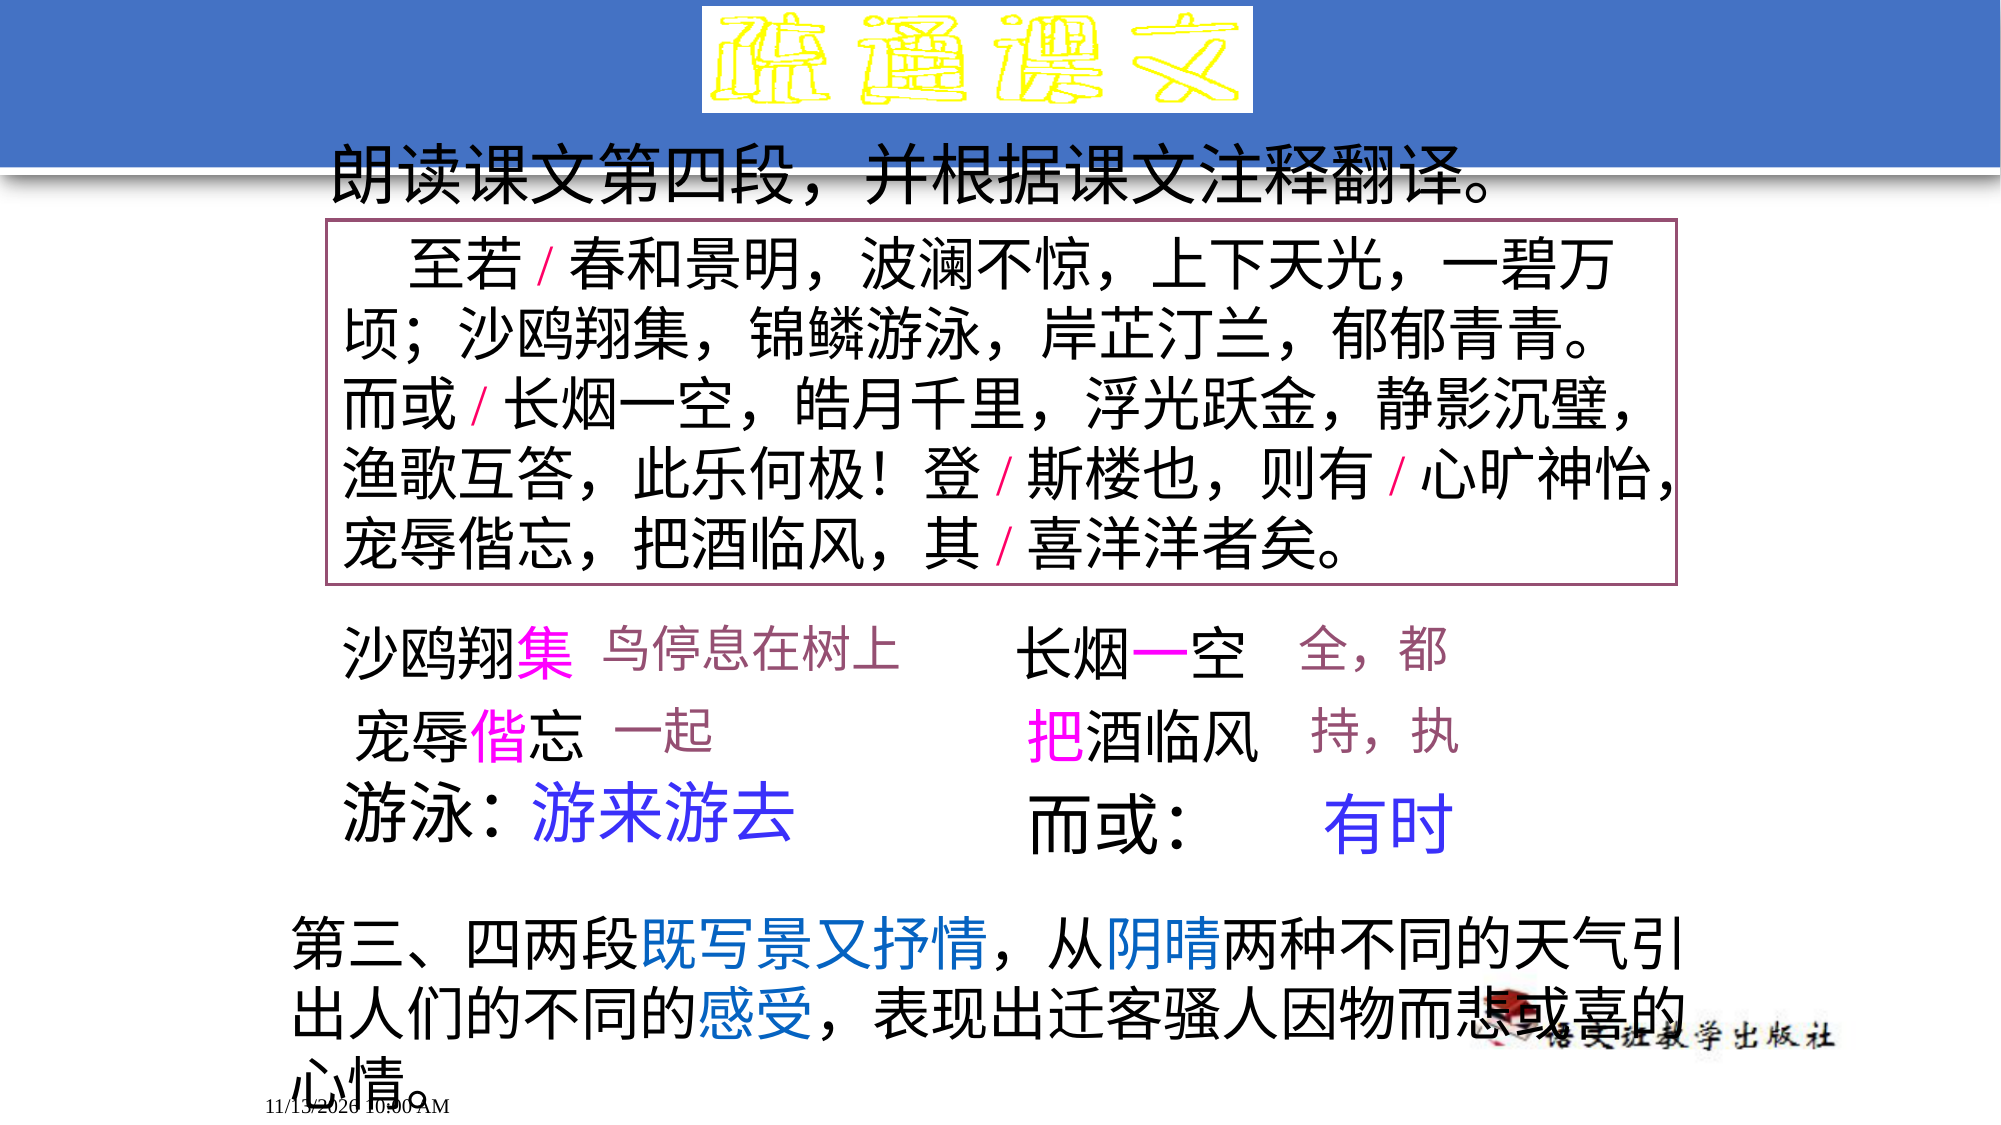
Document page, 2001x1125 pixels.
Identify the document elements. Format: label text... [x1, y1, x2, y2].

text_box 游来游去 [515, 763, 835, 859]
picture [0, 0, 2001, 1125]
text_box 而或： [1011, 775, 1201, 870]
text_box [249, 1084, 663, 1125]
text_box 长烟一空 [999, 609, 1425, 695]
text_box 沙鸥翔集 [326, 609, 639, 695]
text_box 全，都 [1283, 609, 1697, 685]
picture [702, 6, 1253, 113]
text_box 鸟停息在树上 [586, 609, 937, 685]
text_box 有时 [1307, 775, 1485, 870]
text_box 至若/春和景明，波澜不惊，上下天光，一碧万顷；沙鸥翔集，锦鳞游泳，岸芷汀兰，郁郁青青。而或/长烟一空，皓月千里，浮光跃金，静影沉璧，渔歌互答，此乐何极！登/斯楼也，则有/心旷神怡，宠辱偕忘，把酒临风，其/喜洋洋者矣。 [326, 220, 1677, 585]
text_box 把酒临风 [1011, 692, 1537, 778]
text_box 一起 [598, 692, 949, 768]
text_box 第三、四两段既写景又抒情，从阴晴两种不同的天气引出人们的不同的感受，表现出迁客骚人因物而悲或喜的心情。 [275, 899, 1725, 1125]
text_box 宠辱偕忘 [338, 692, 598, 763]
text_box 游泳： [326, 763, 515, 859]
text_box 朗读课文第四段，并根据课文注释翻译。 [314, 125, 1540, 221]
text_box 持，执 [1295, 692, 1608, 768]
